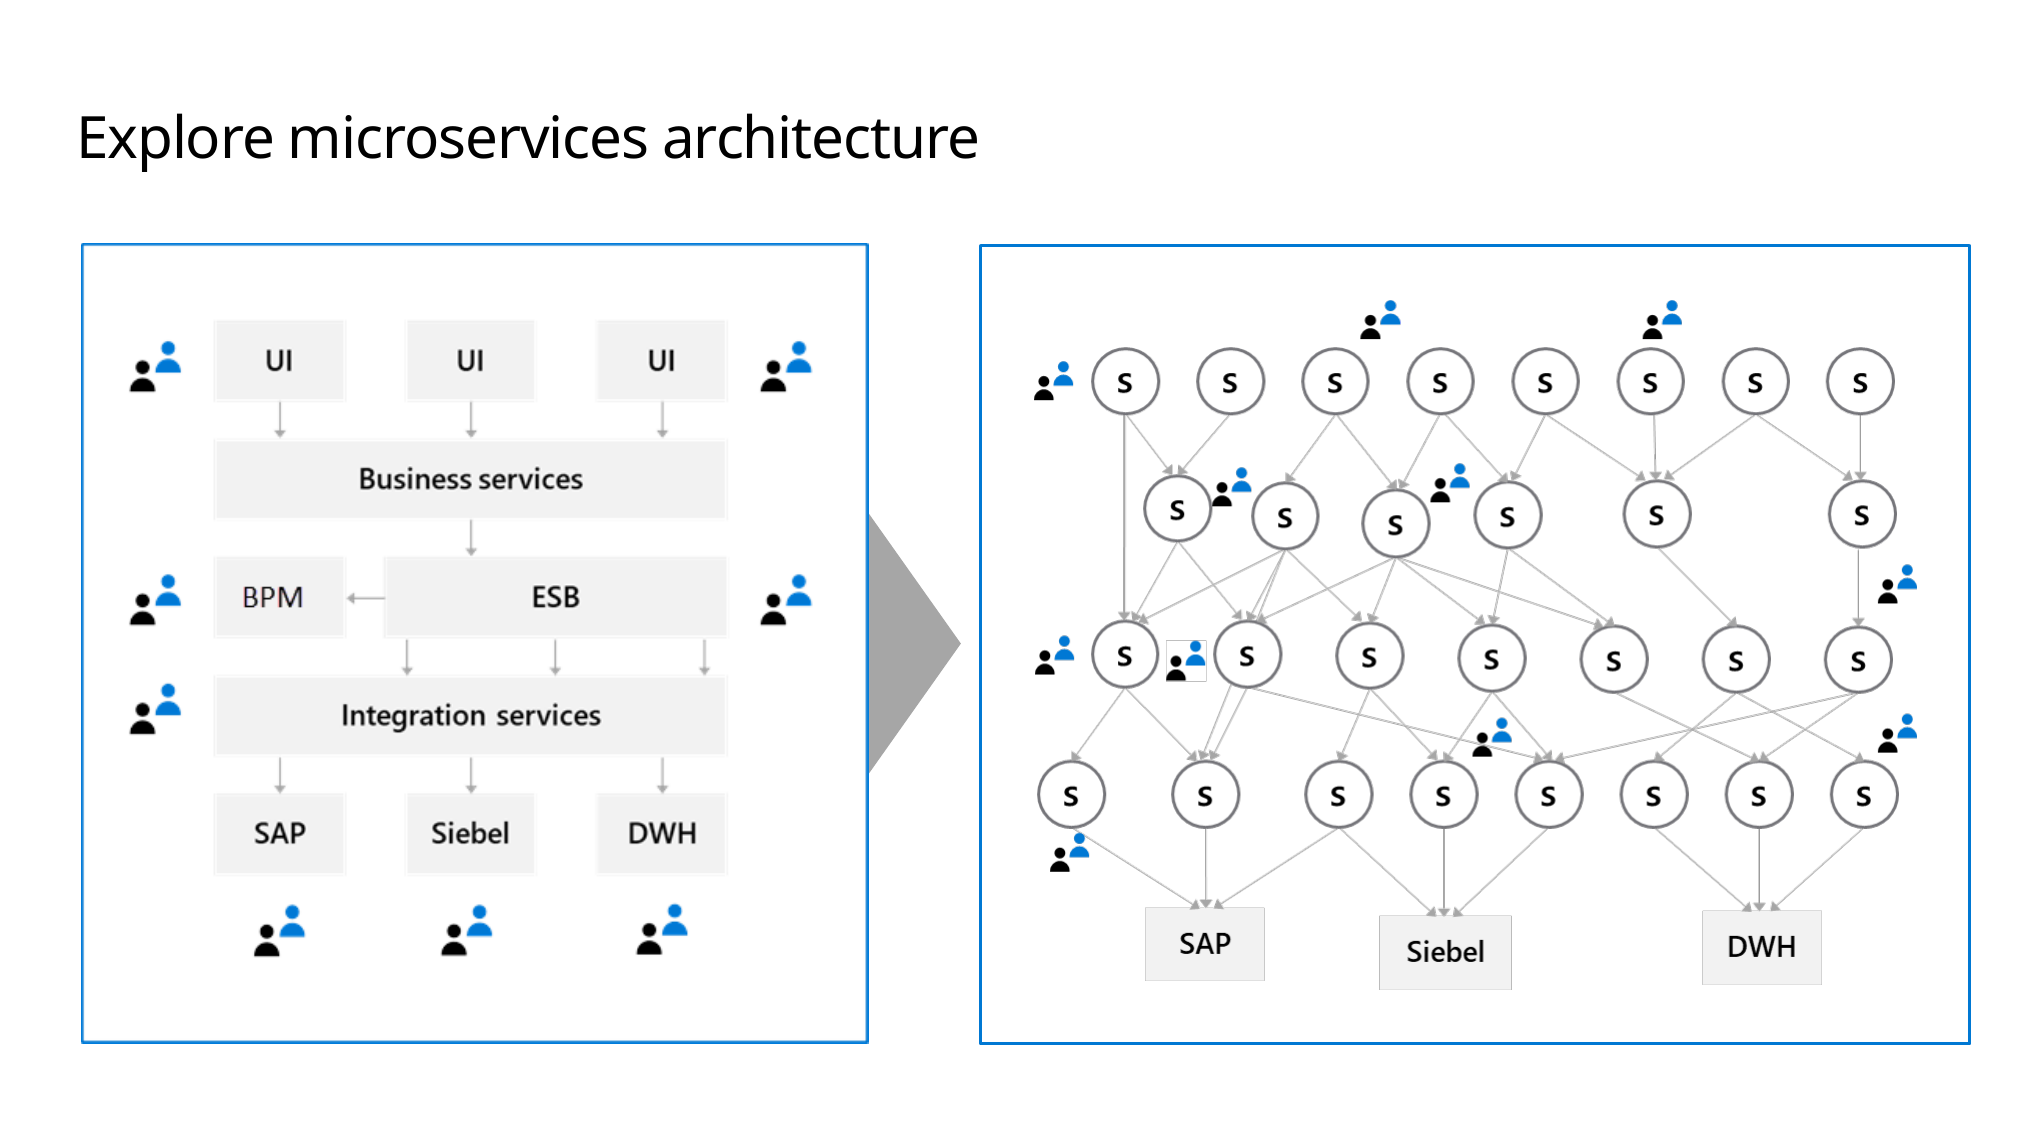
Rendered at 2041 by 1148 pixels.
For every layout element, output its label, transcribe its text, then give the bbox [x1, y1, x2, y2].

picture [979, 244, 1971, 1046]
title Explore microservices architecture [76, 103, 1969, 172]
picture [81, 243, 869, 1044]
text_box [869, 512, 962, 775]
